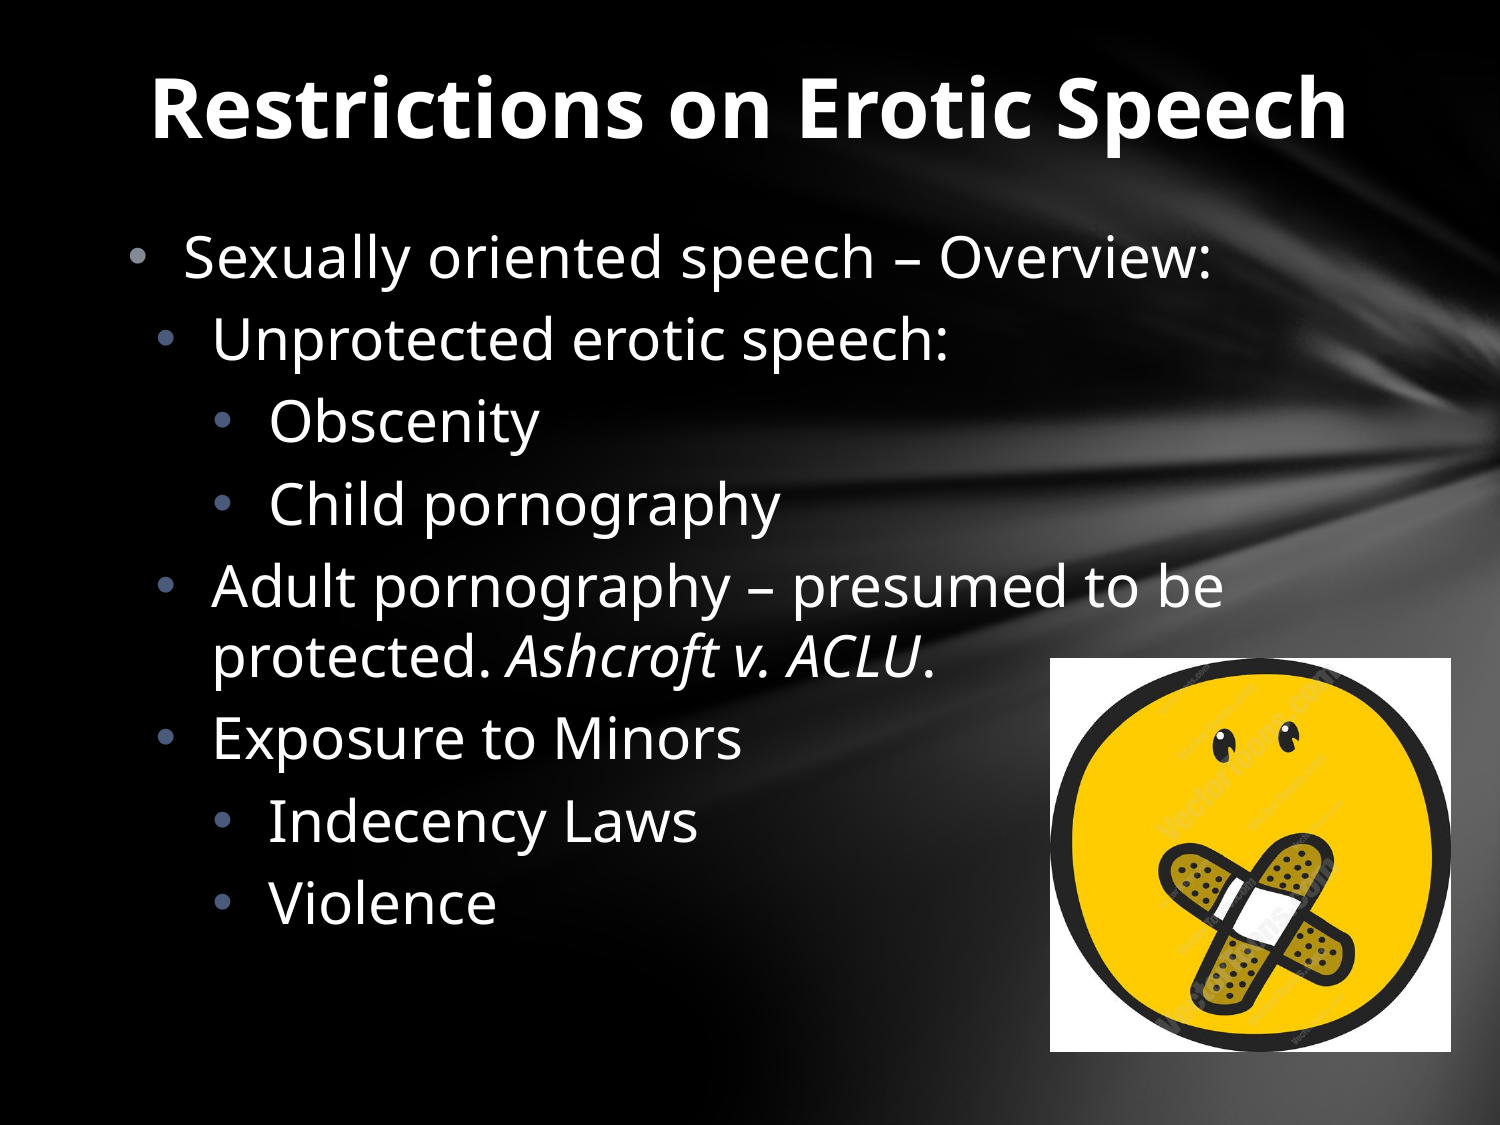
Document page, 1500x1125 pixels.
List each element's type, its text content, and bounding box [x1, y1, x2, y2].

picture [1049, 658, 1451, 1052]
title Restrictions on Erotic Speech [0, 37, 1500, 163]
list Sexually oriented speech – Overview: Unprotected erotic speech: Obscenity Child pornography Adult pornography – presumed to be protected. Ashcroft v. ACLU. Exposure to Minors Indecency Laws Violence [112, 212, 1425, 1050]
